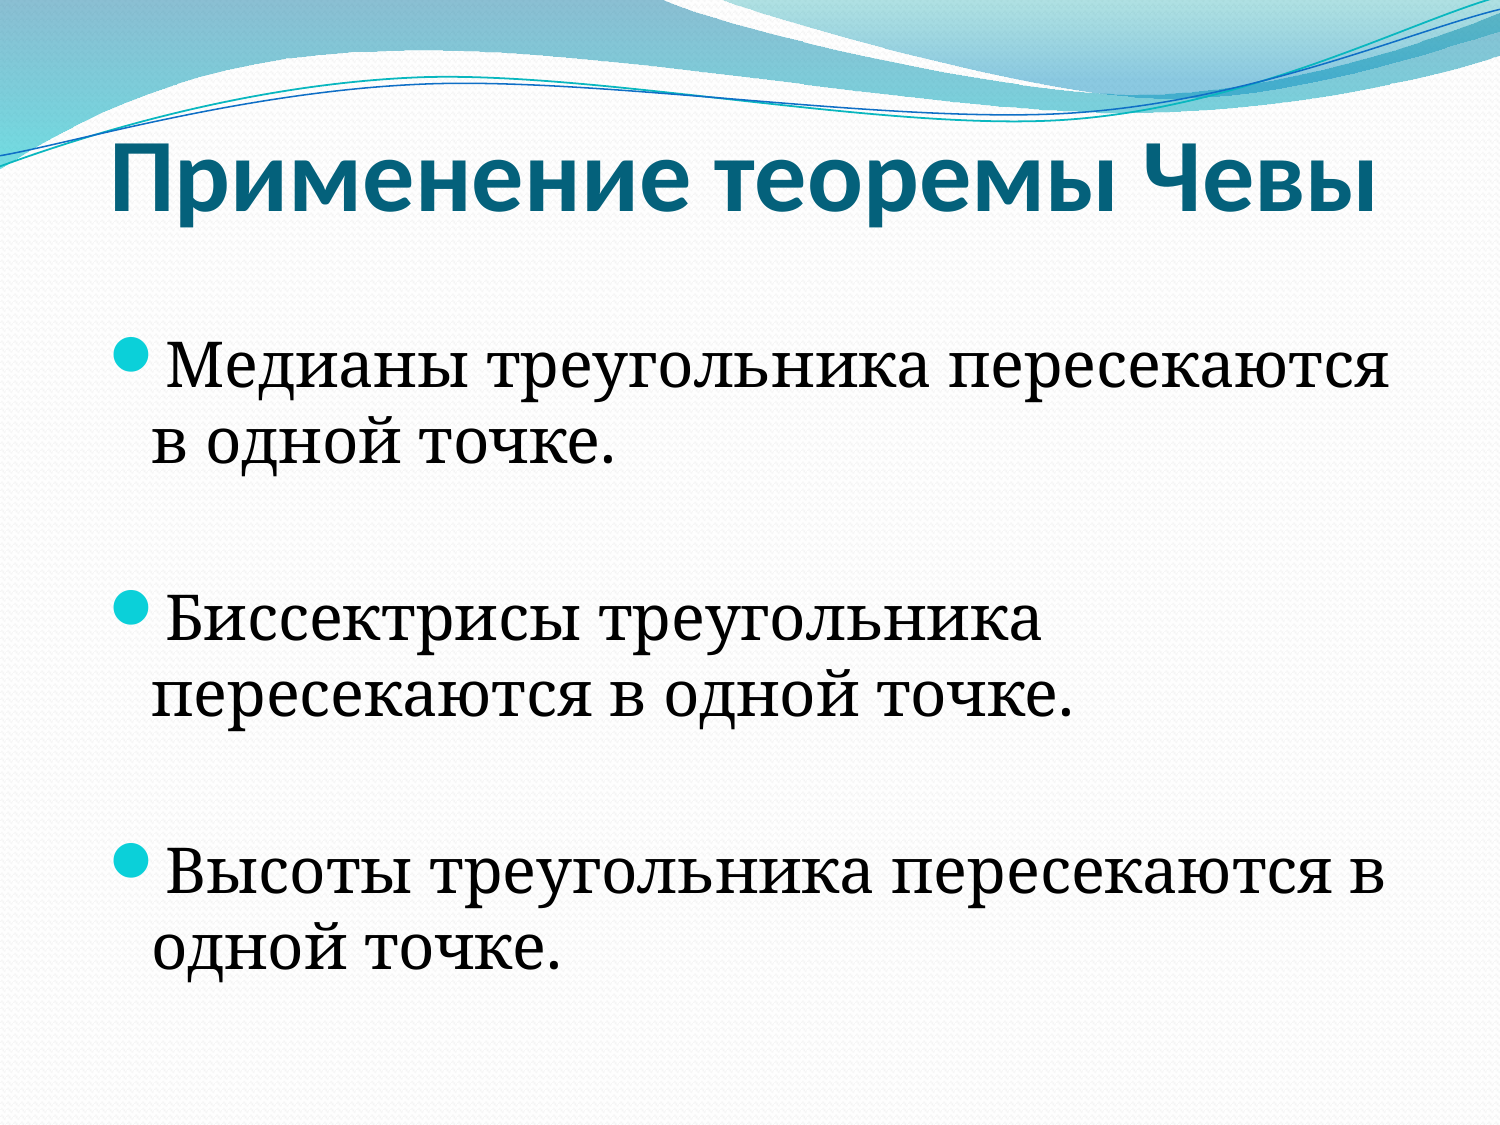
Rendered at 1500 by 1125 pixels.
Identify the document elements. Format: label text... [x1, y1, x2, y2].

title Применение теоремы Чевы [82, 0, 1432, 233]
list Медианы треугольника пересекаются в одной точке. Биссектрисы треугольника пересекаются в одной точке. Высоты треугольника пересекаются в одной точке. [93, 316, 1444, 997]
